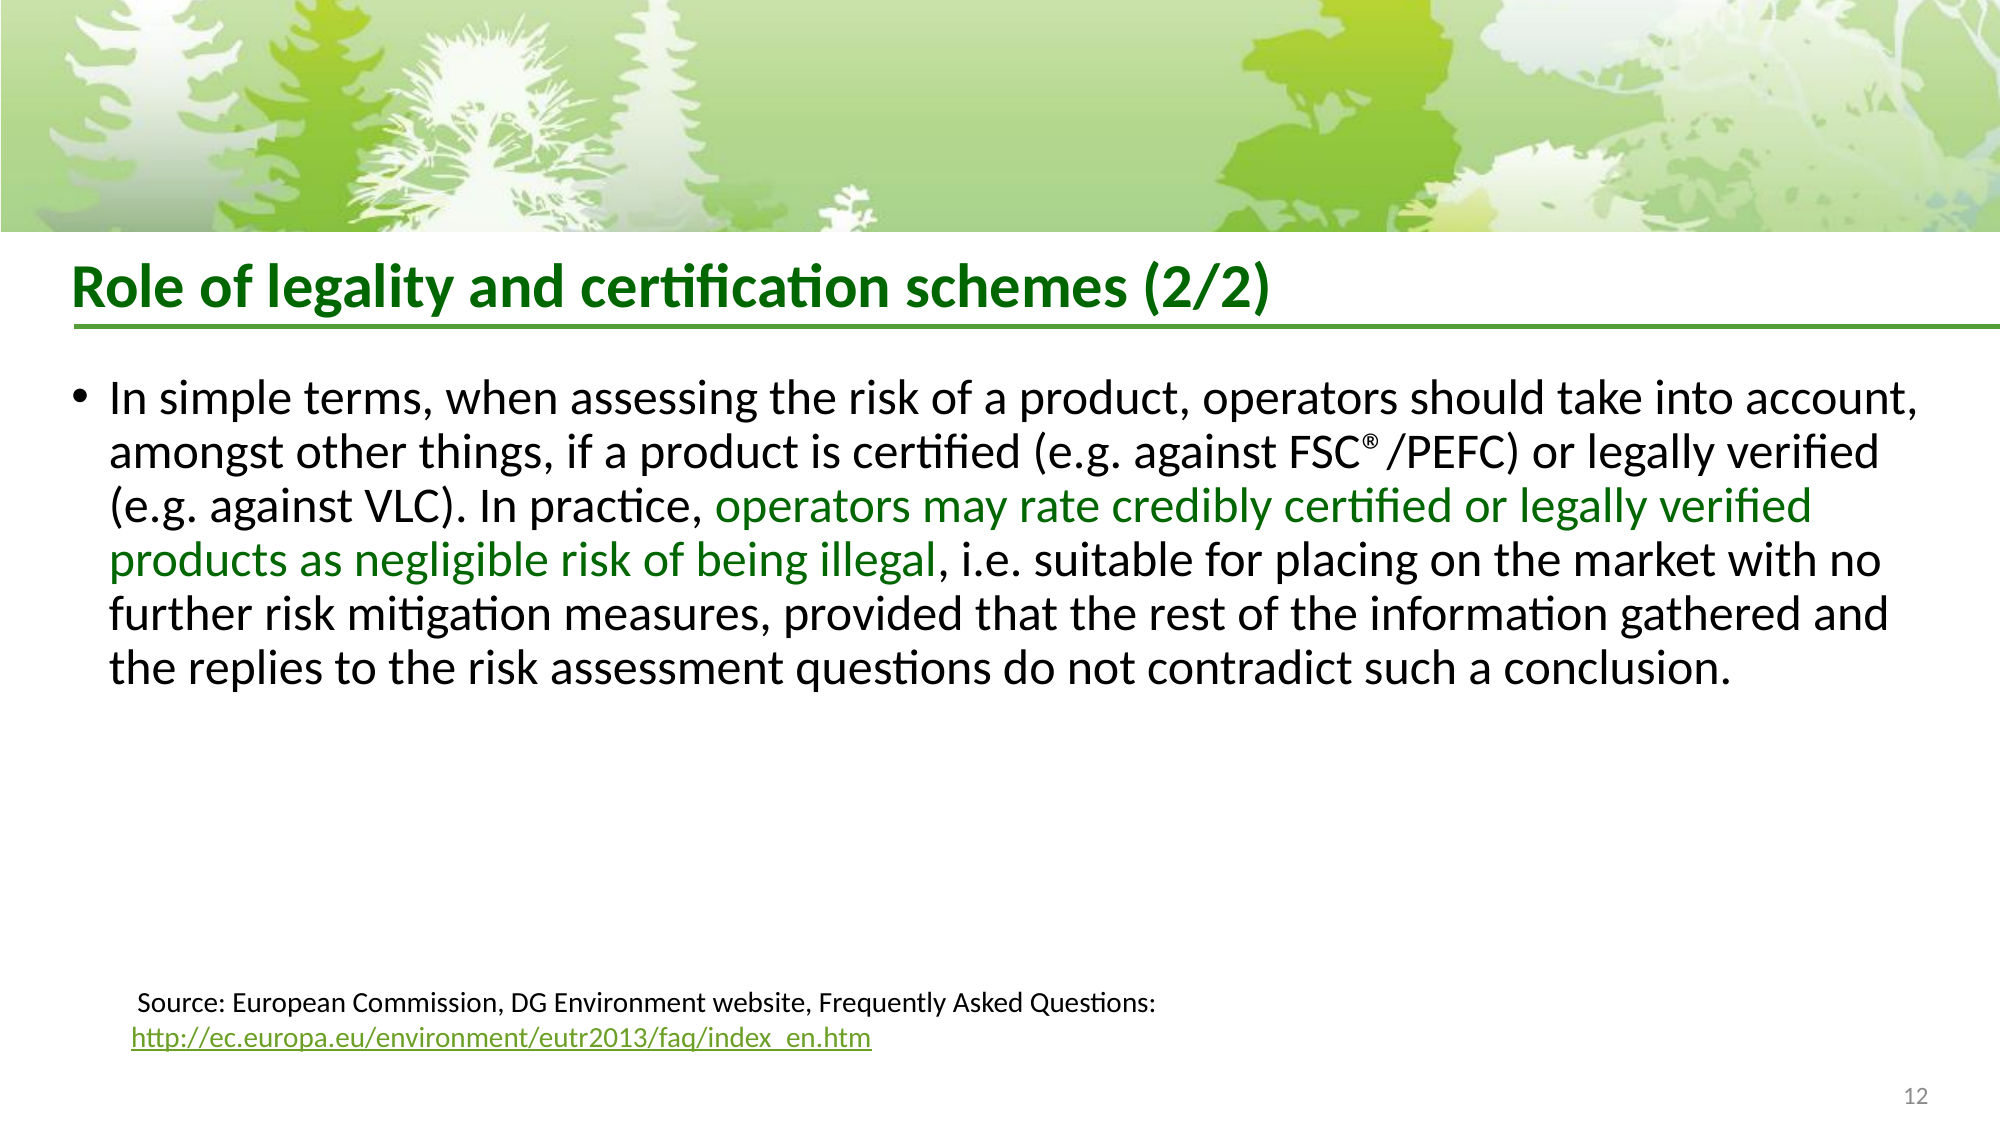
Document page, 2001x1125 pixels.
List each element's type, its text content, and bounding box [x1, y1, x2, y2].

slide_number 12 [1493, 1065, 1944, 1125]
picture [0, 0, 2000, 232]
title Role of legality and certification schemes (2/2) [56, 193, 1581, 364]
text_box Source: European Commission, DG Environment website, Frequently Asked Questions: http://ec.europa.eu/environment/eutr2013/faq/index_en.htm [116, 976, 1277, 1061]
list In simple terms, when assessing the risk of a product, operators should take into account, amongst other things, if a product is certified (e.g. against FSC®/PEFC) or legally verified (e.g. against VLC). In practice, operators may rate credibly certified or legally verified products as negligible risk of being illegal, i.e. suitable for placing on the market with no further risk mitigation measures, provided that the rest of the information gathered and the replies to the risk assessment questions do not contradict such a conclusion. [56, 364, 1944, 970]
